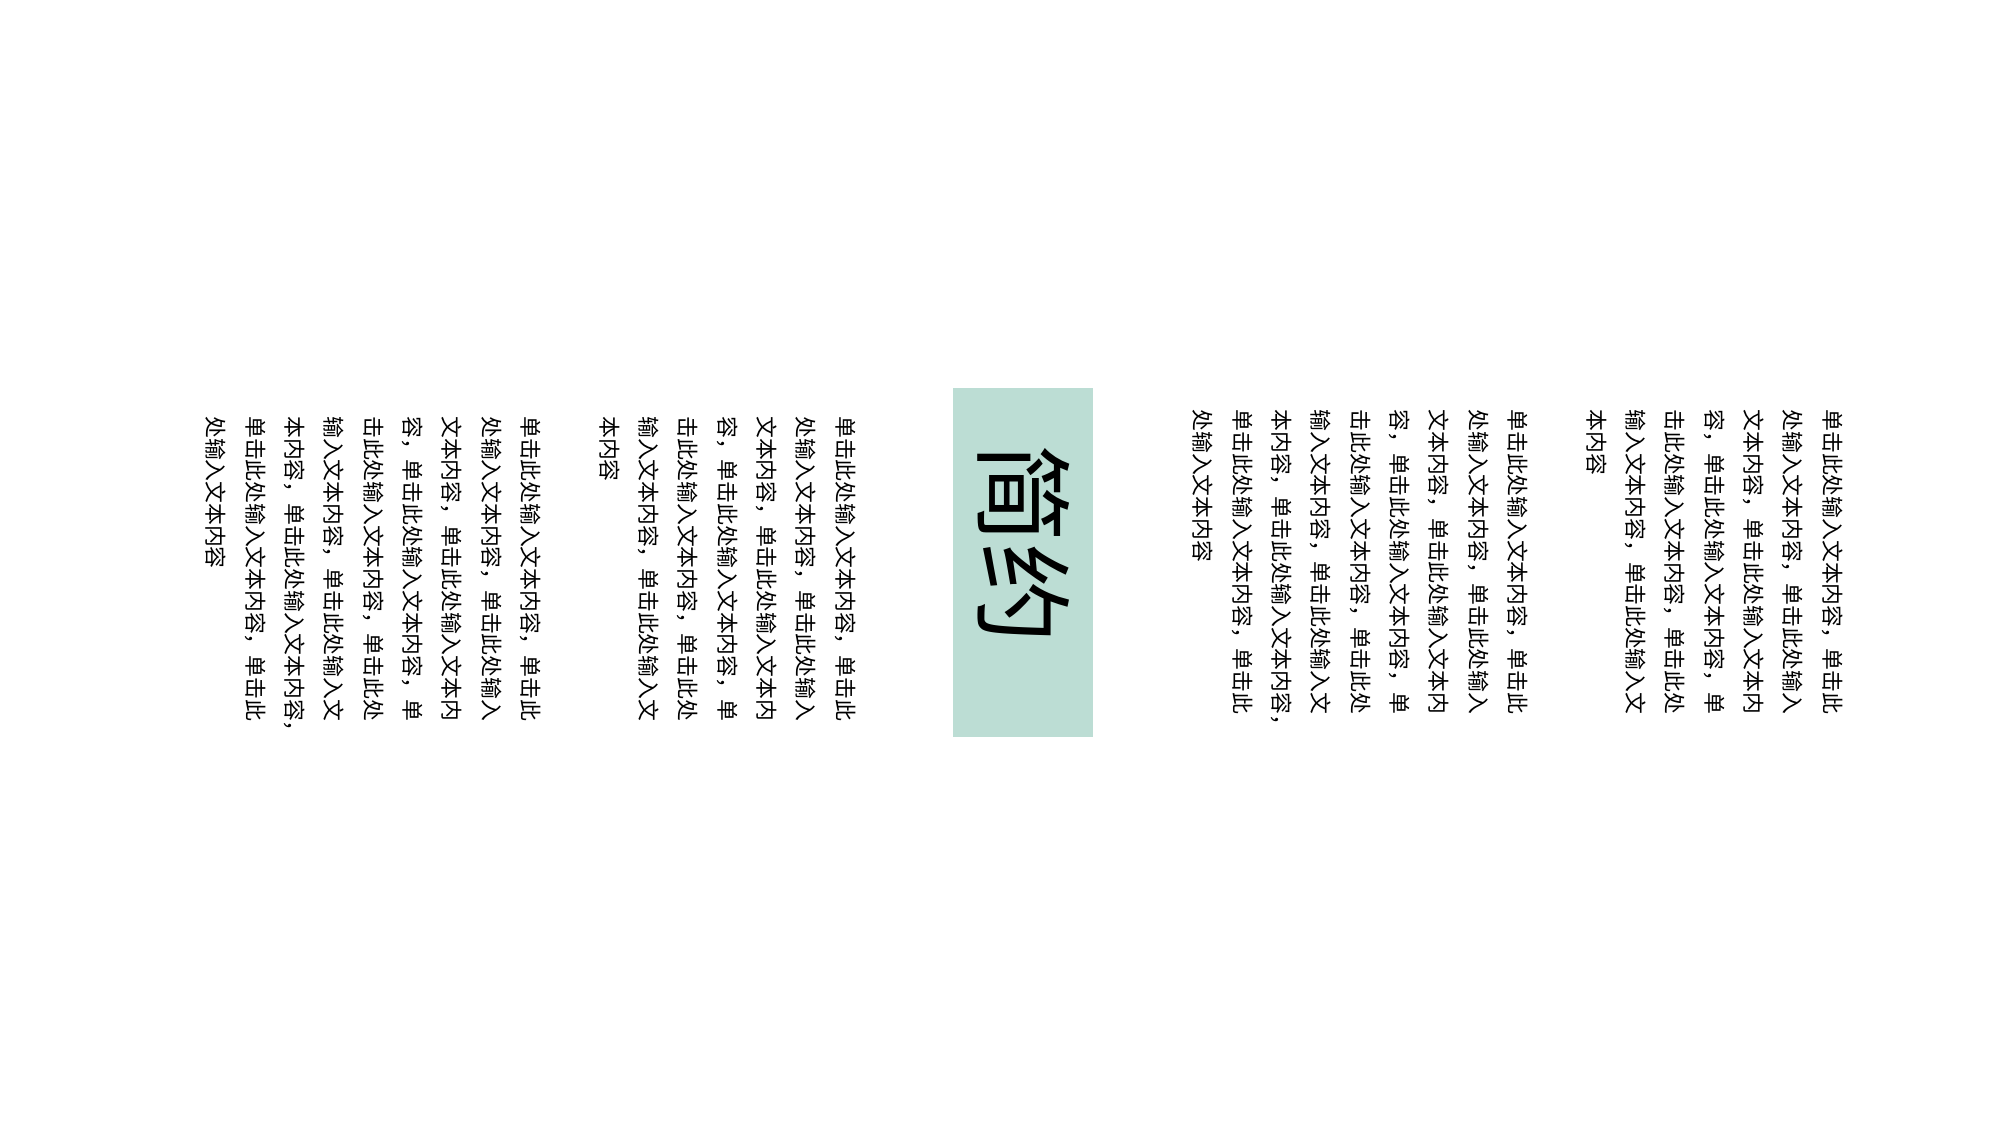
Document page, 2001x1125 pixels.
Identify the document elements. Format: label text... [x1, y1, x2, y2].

text_box 单击此处输入文本内容，单击此处输入文本内容，单击此处输入文本内容，单击此处输入文本内容，单击此处输入文本内容，单击此处输入文本内容，单击此处输入文本内容，单击此处输入文本内容 单击此处输入文本内容，单击此处输入文本内容，单击此处输入文本内容，单击此处输入文本内容，单击此处输入文本内容，单击此处输入文本内容，单击此处输入文本内容，单击此处输入文本内容，单击此处输入文本内容，单击此处输入文本内容，单击此处输入文本内容 [1120, 394, 1867, 731]
text_box [953, 697, 1093, 737]
text_box [953, 388, 1093, 428]
text_box 简约 [941, 428, 1093, 697]
text_box 单击此处输入文本内容，单击此处输入文本内容，单击此处输入文本内容，单击此处输入文本内容，单击此处输入文本内容，单击此处输入文本内容，单击此处输入文本内容，单击此处输入文本内容 单击此处输入文本内容，单击此处输入文本内容，单击此处输入文本内容，单击此处输入文本内容，单击此处输入文本内容，单击此处输入文本内容，单击此处输入文本内容，单击此处输入文本内容，单击此处输入文本内容，单击此处输入文本内容，单击此处输入文本内容 [133, 401, 880, 736]
